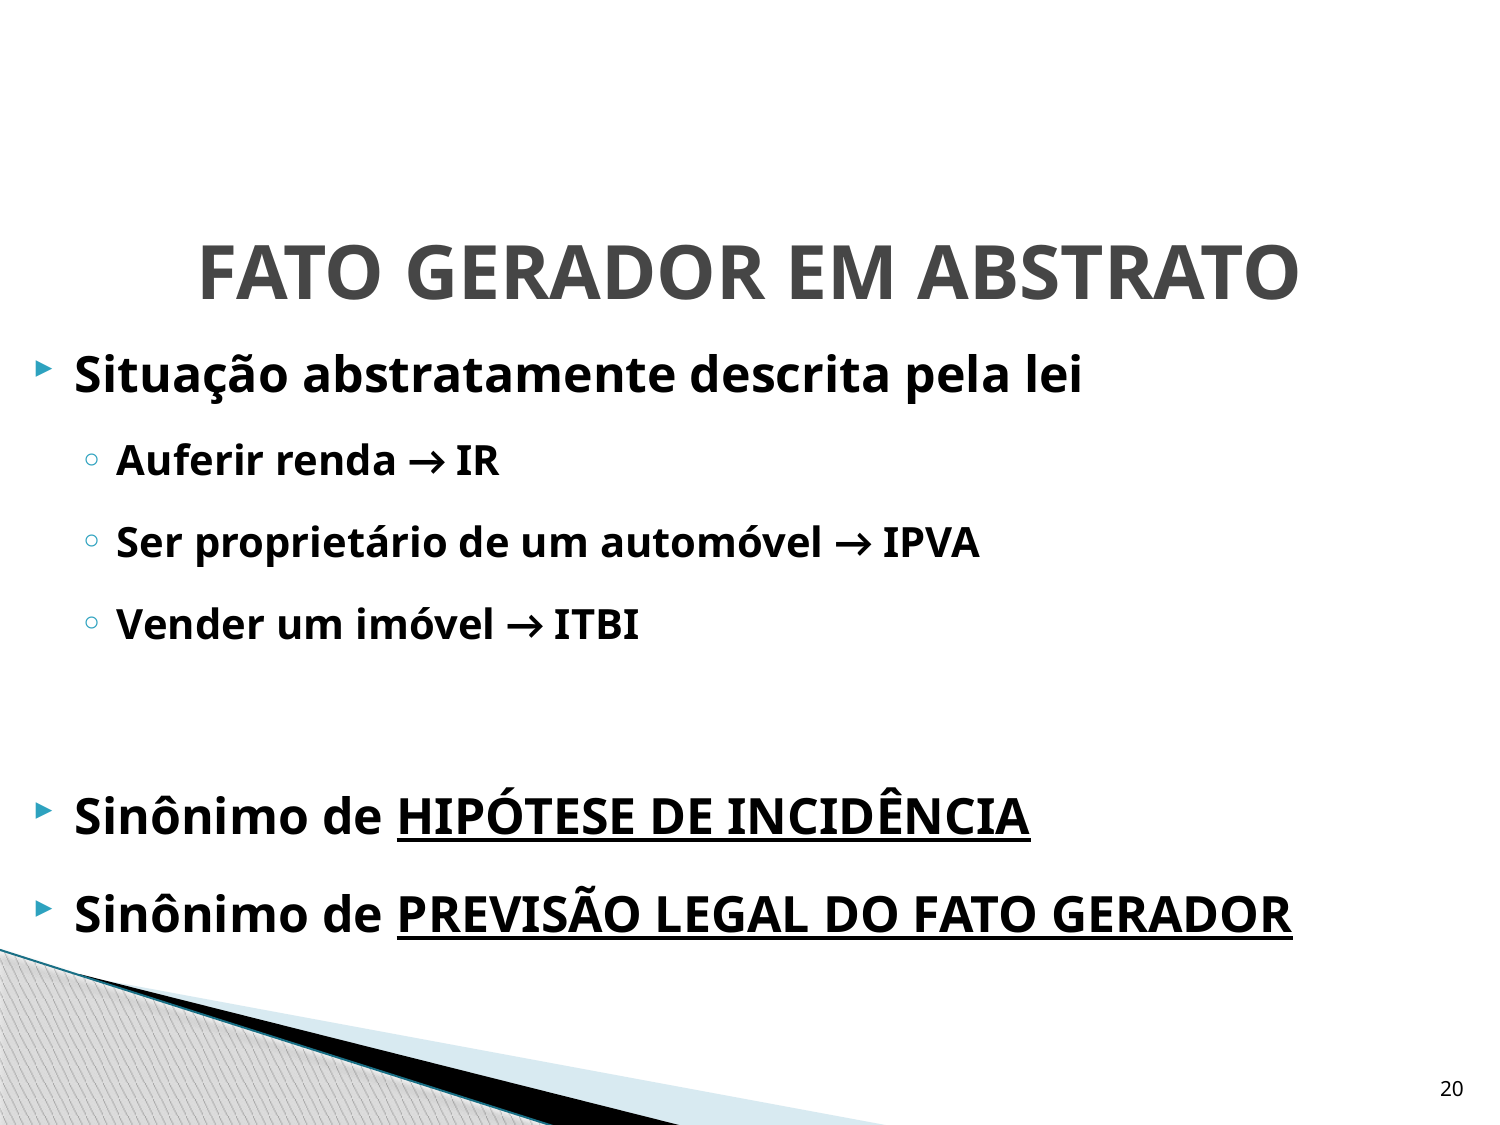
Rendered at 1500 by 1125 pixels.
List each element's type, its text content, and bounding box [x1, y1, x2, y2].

title FATO GERADOR EM ABSTRATO [0, 234, 1500, 305]
list Situação abstratamente descrita pela lei Auferir renda → IR Ser proprietário de um automóvel → IPVA Vender um imóvel → ITBI Sinônimo de hipótese de incidência Sinônimo de previsão legal do fato gerador [0, 304, 1477, 1125]
